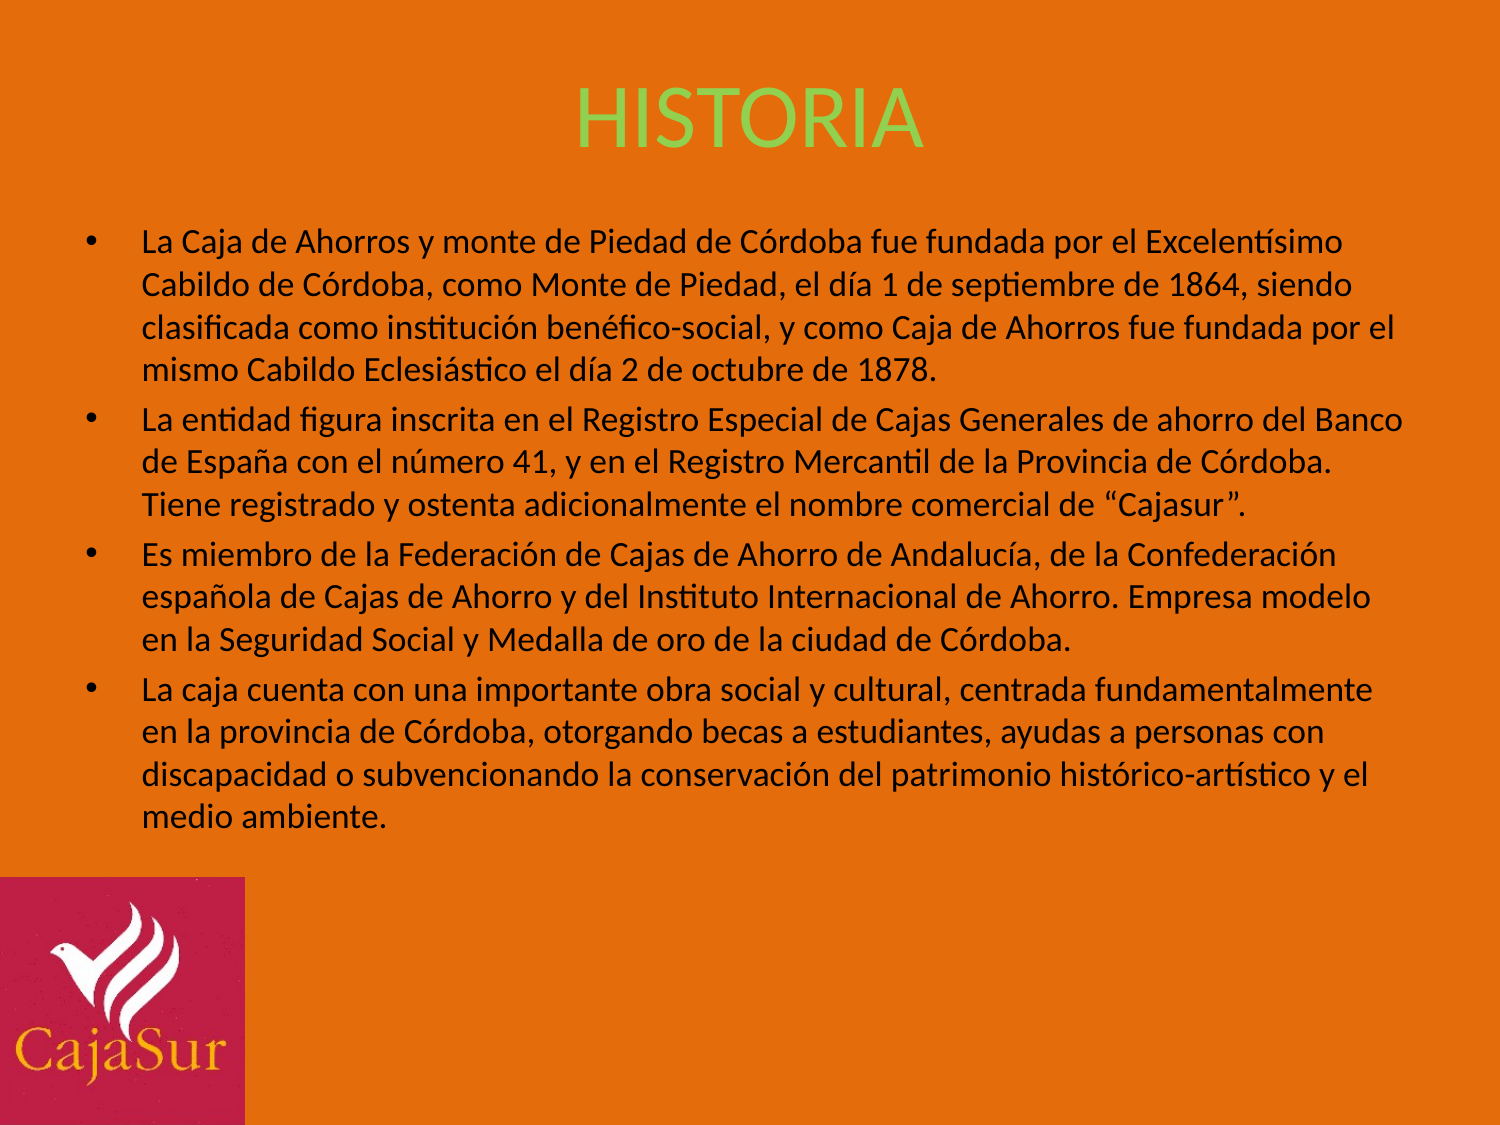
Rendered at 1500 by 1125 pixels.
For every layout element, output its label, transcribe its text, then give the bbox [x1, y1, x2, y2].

picture [0, 876, 245, 1125]
list La Caja de Ahorros y monte de Piedad de Córdoba fue fundada por el Excelentísimo Cabildo de Córdoba, como Monte de Piedad, el día 1 de septiembre de 1864, siendo clasificada como institución benéfico-social, y como Caja de Ahorros fue fundada por el mismo Cabildo Eclesiástico el día 2 de octubre de 1878. La entidad figura inscrita en el Registro Especial de Cajas Generales de ahorro del Banco de España con el número 41, y en el Registro Mercantil de la Provincia de Córdoba. Tiene registrado y ostenta adicionalmente el nombre comercial de “Cajasur”. Es miembro de la Federación de Cajas de Ahorro de Andalucía, de la Confederación española de Cajas de Ahorro y del Instituto Internacional de Ahorro. Empresa modelo en la Seguridad Social y Medalla de oro de la ciudad de Córdoba. La caja cuenta con una importante obra social y cultural, centrada fundamentalmente en la provincia de Córdoba, otorgando becas a estudiantes, ayudas a personas con discapacidad o subvencionando la conservación del patrimonio histórico-artístico y el medio ambiente. [70, 210, 1421, 961]
title HISTORIA [75, 35, 1425, 188]
